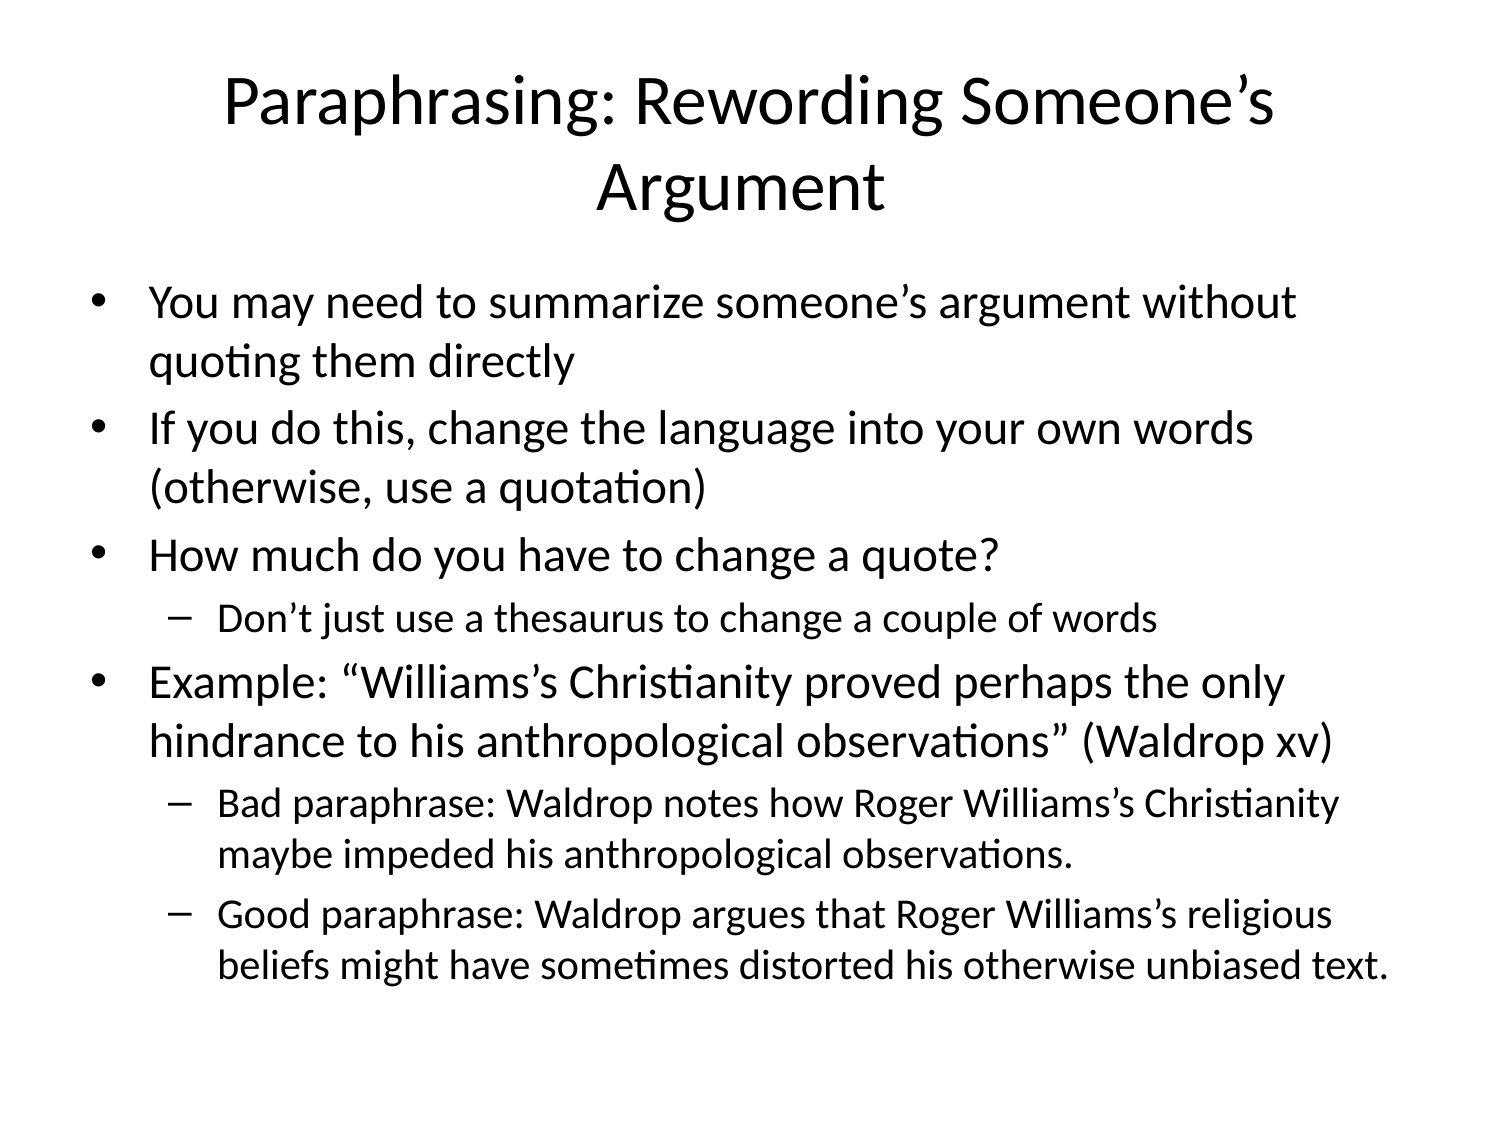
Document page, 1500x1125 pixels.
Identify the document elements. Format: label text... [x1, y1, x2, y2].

title Paraphrasing: Rewording Someone’s Argument [75, 45, 1425, 233]
list You may need to summarize someone’s argument without quoting them directly If you do this, change the language into your own words (otherwise, use a quotation) How much do you have to change a quote? Don’t just use a thesaurus to change a couple of words Example: “Williams’s Christianity proved perhaps the only hindrance to his anthropological observations” (Waldrop xv) Bad paraphrase: Waldrop notes how Roger Williams’s Christianity maybe impeded his anthropological observations. Good paraphrase: Waldrop argues that Roger Williams’s religious beliefs might have sometimes distorted his otherwise unbiased text. [75, 262, 1425, 1005]
